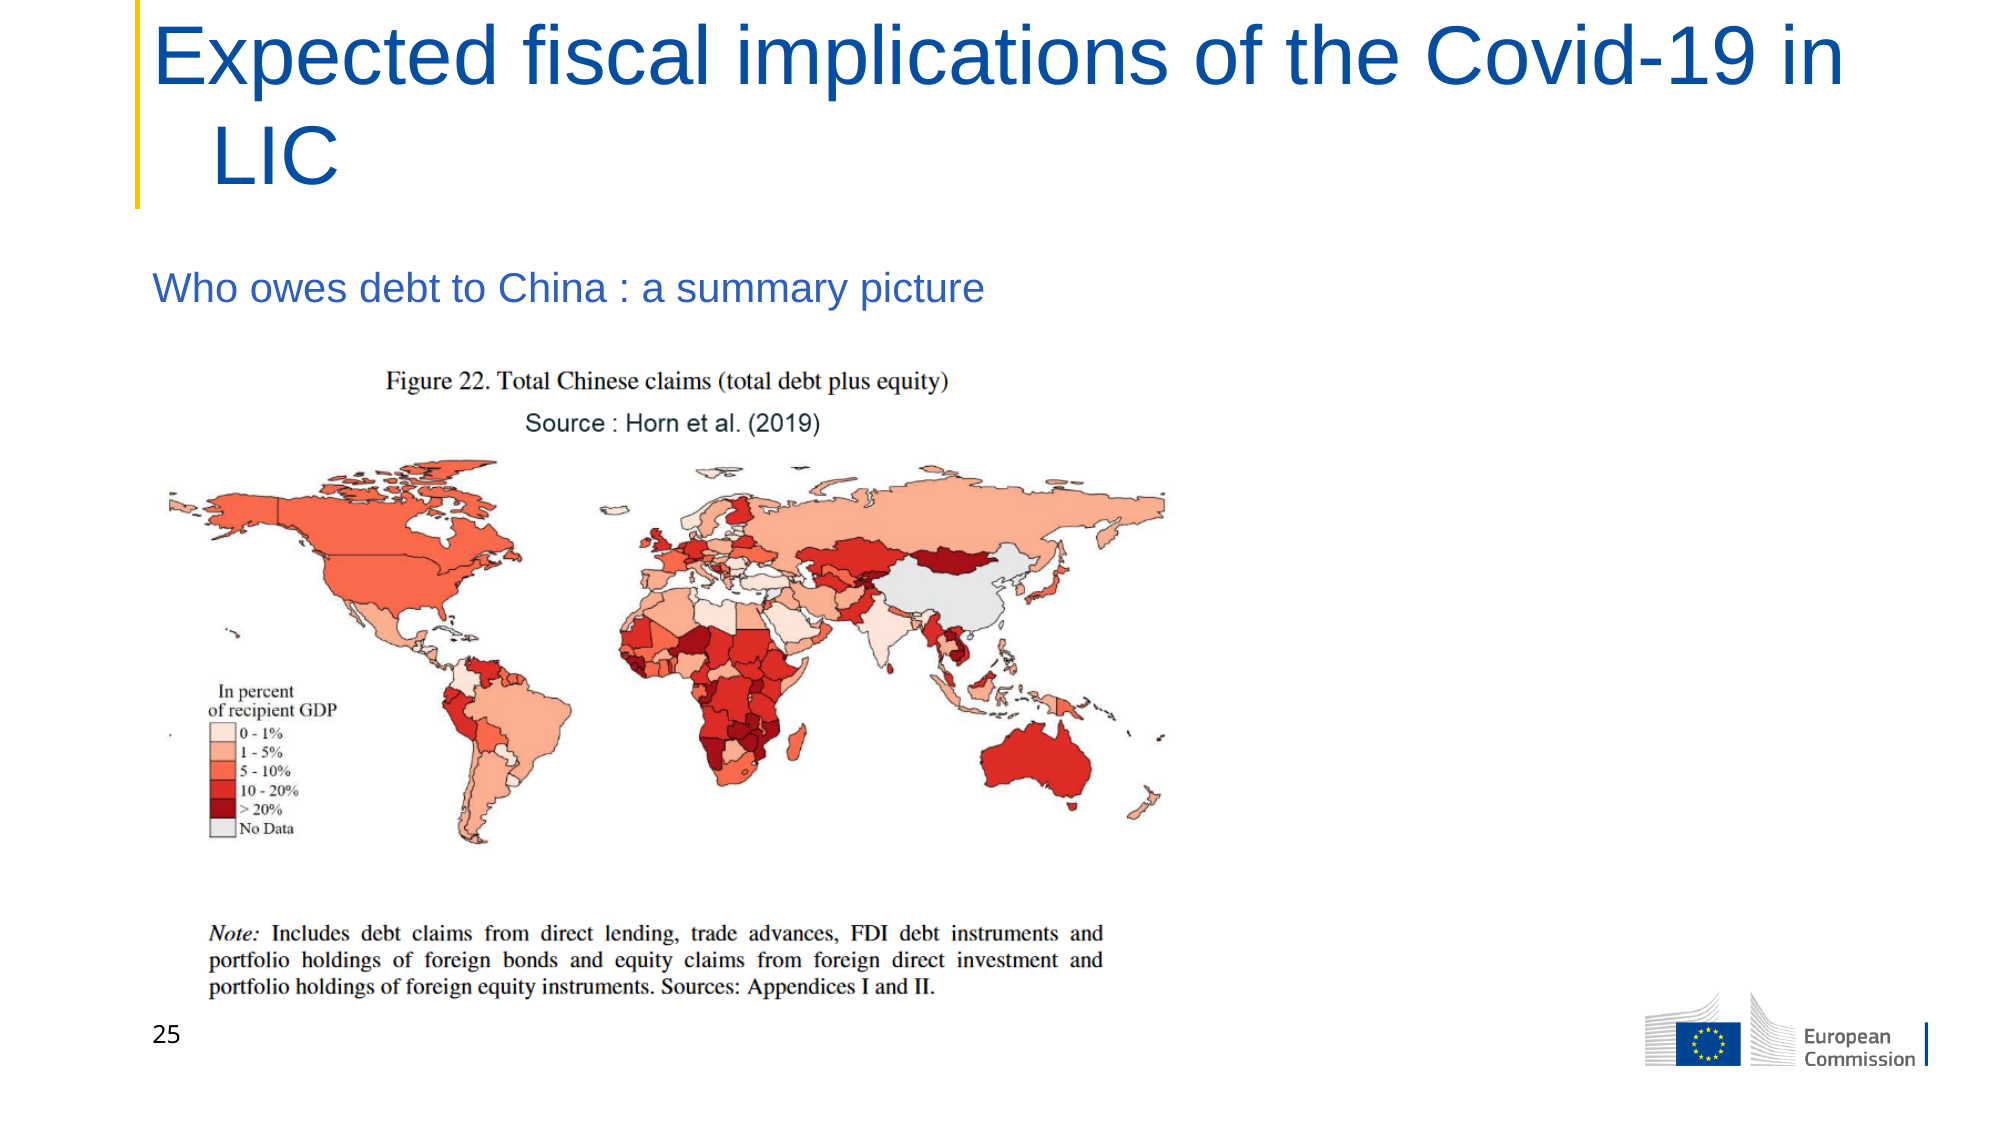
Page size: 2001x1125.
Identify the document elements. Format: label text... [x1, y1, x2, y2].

slide_number 25 [137, 1006, 588, 1066]
text_box Expected fiscal implications of the Covid-19 in LIC [137, 0, 1896, 218]
title Who owes debt to China : a summary picture [137, 237, 1863, 312]
picture [1645, 991, 1928, 1066]
picture [137, 365, 1259, 1006]
